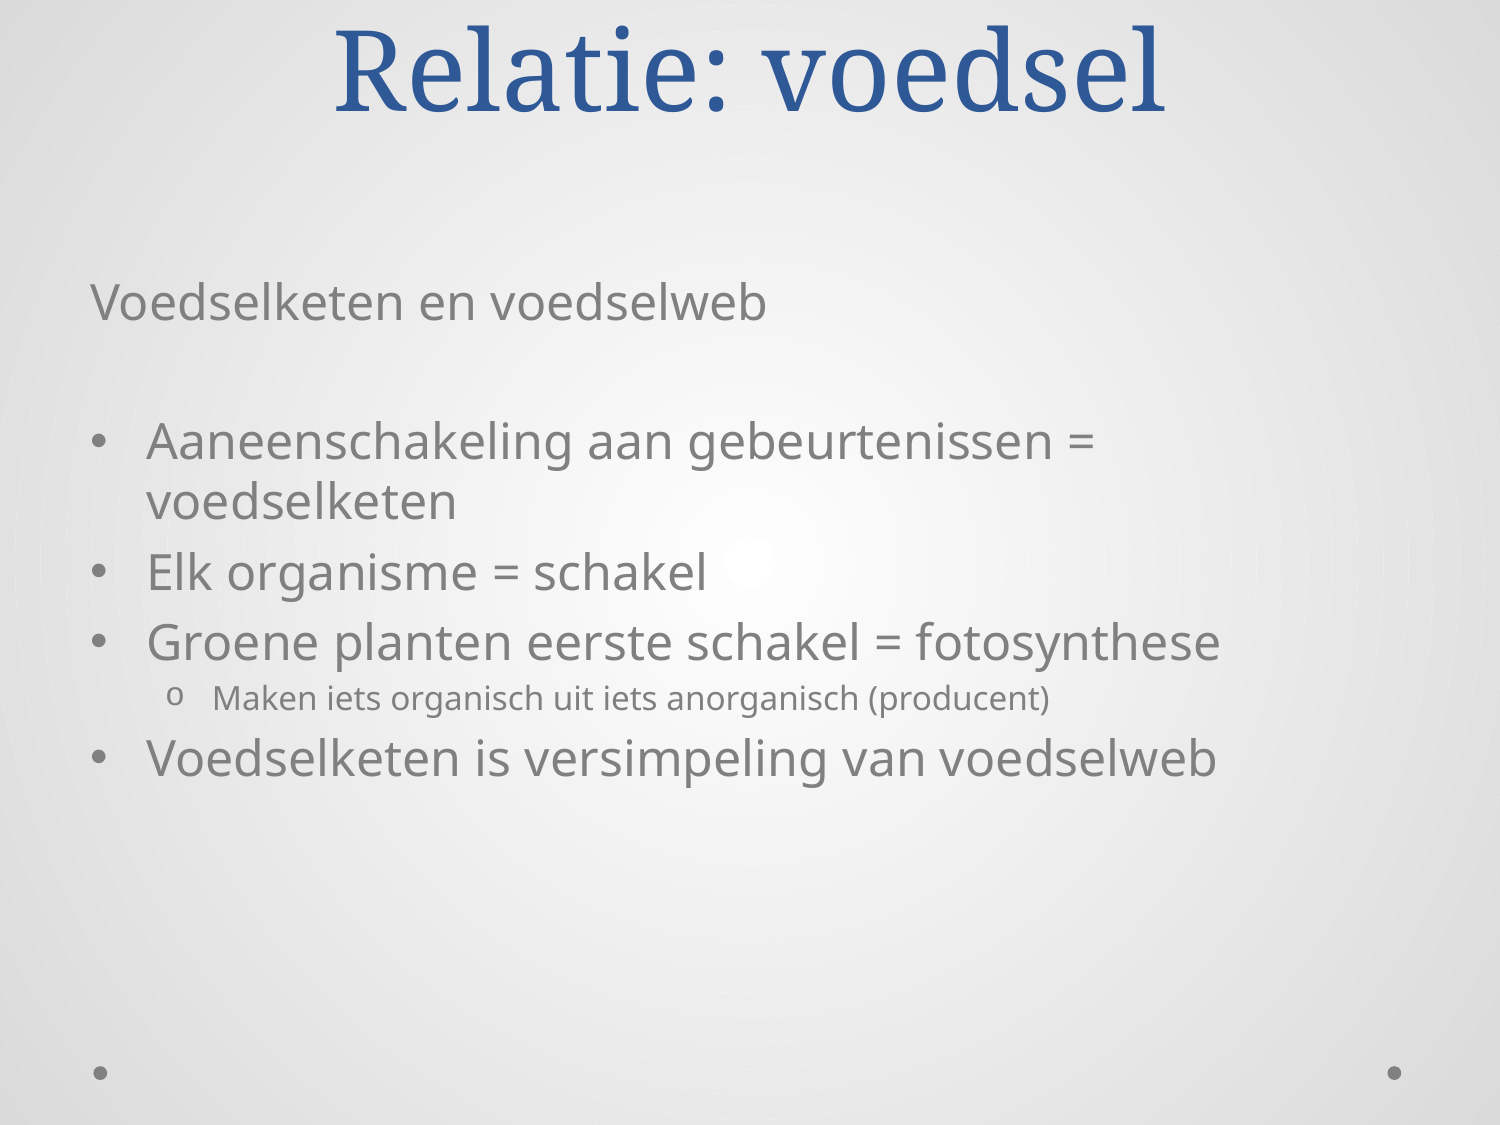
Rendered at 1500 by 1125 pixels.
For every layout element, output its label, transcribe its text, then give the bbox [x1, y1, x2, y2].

title Relatie: voedsel [75, 0, 1425, 262]
list Voedselketen en voedselweb Aaneenschakeling aan gebeurtenissen = voedselketen Elk organisme = schakel Groene planten eerste schakel = fotosynthese Maken iets organisch uit iets anorganisch (producent) Voedselketen is versimpeling van voedselweb [75, 262, 1425, 1005]
